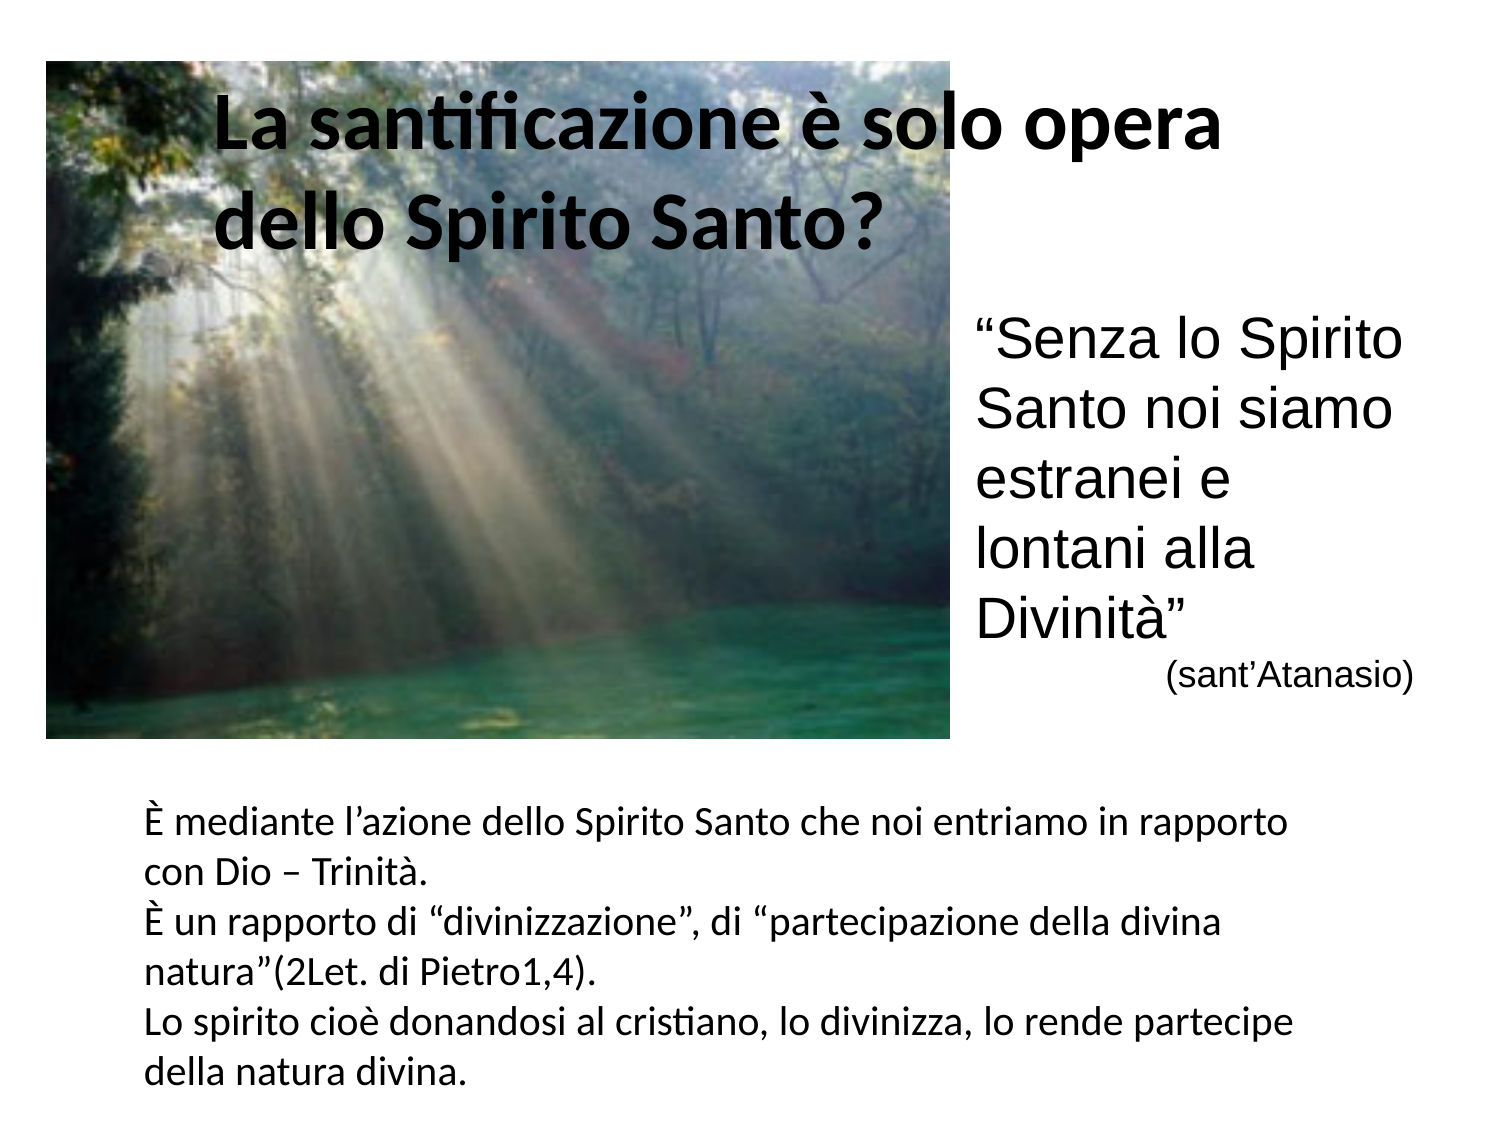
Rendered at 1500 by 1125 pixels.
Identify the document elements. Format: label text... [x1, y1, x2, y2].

text_box “Senza lo Spirito Santo noi siamo estranei e lontani alla Divinità” (sant’Atanasio) [960, 292, 1430, 703]
picture [46, 61, 950, 739]
text_box È mediante l’azione dello Spirito Santo che noi entriamo in rapporto con Dio – Trinità. È un rapporto di “divinizzazione”, di “partecipazione della divina natura”(2Let. di Pietro1,4). Lo spirito cioè donandosi al cristiano, lo divinizza, lo rende partecipe della natura divina. [128, 786, 1336, 1102]
text_box La santificazione è solo opera dello Spirito Santo? [199, 58, 1336, 274]
